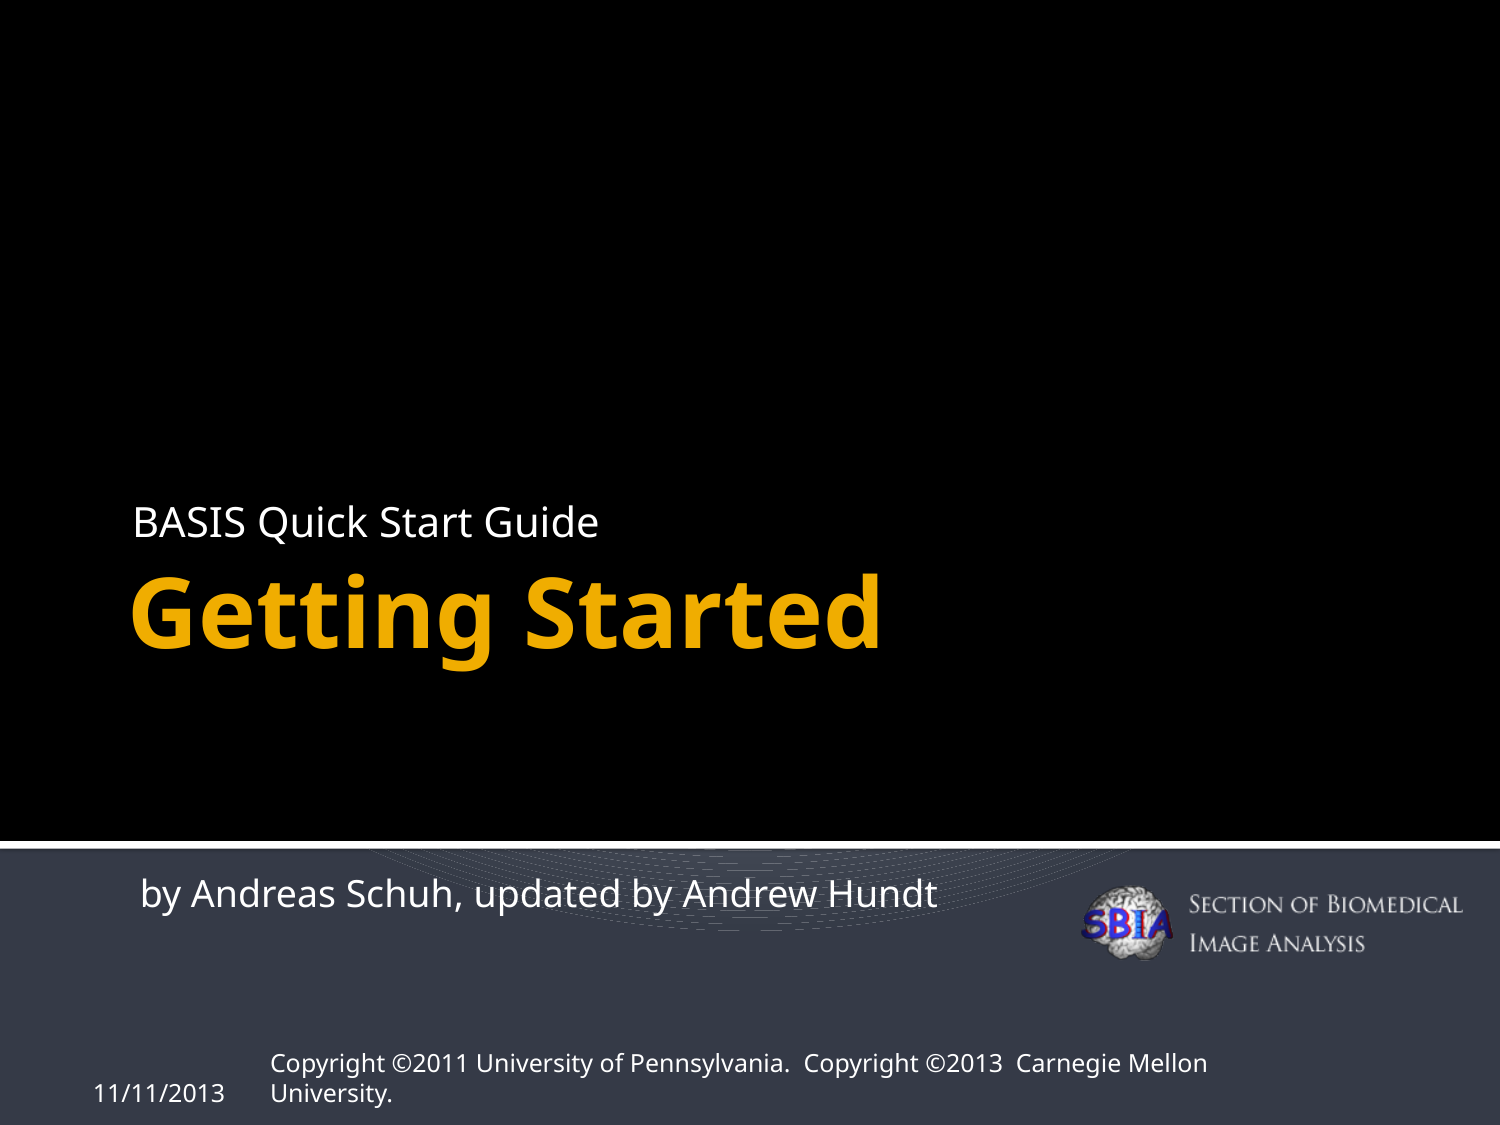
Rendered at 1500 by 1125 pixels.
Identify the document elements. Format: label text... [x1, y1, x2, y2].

title Getting Started [112, 550, 1438, 825]
subtitle BASIS Quick Start Guide [112, 299, 1438, 546]
picture [1081, 884, 1463, 962]
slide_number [75, 1062, 238, 1108]
footer Copyright ©2011 University of Pennsylvania. Copyright ©2013 Carnegie Mellon University. [262, 1062, 1337, 1108]
text_box by Andreas Schuh, updated by Andrew Hundt [124, 862, 1025, 923]
